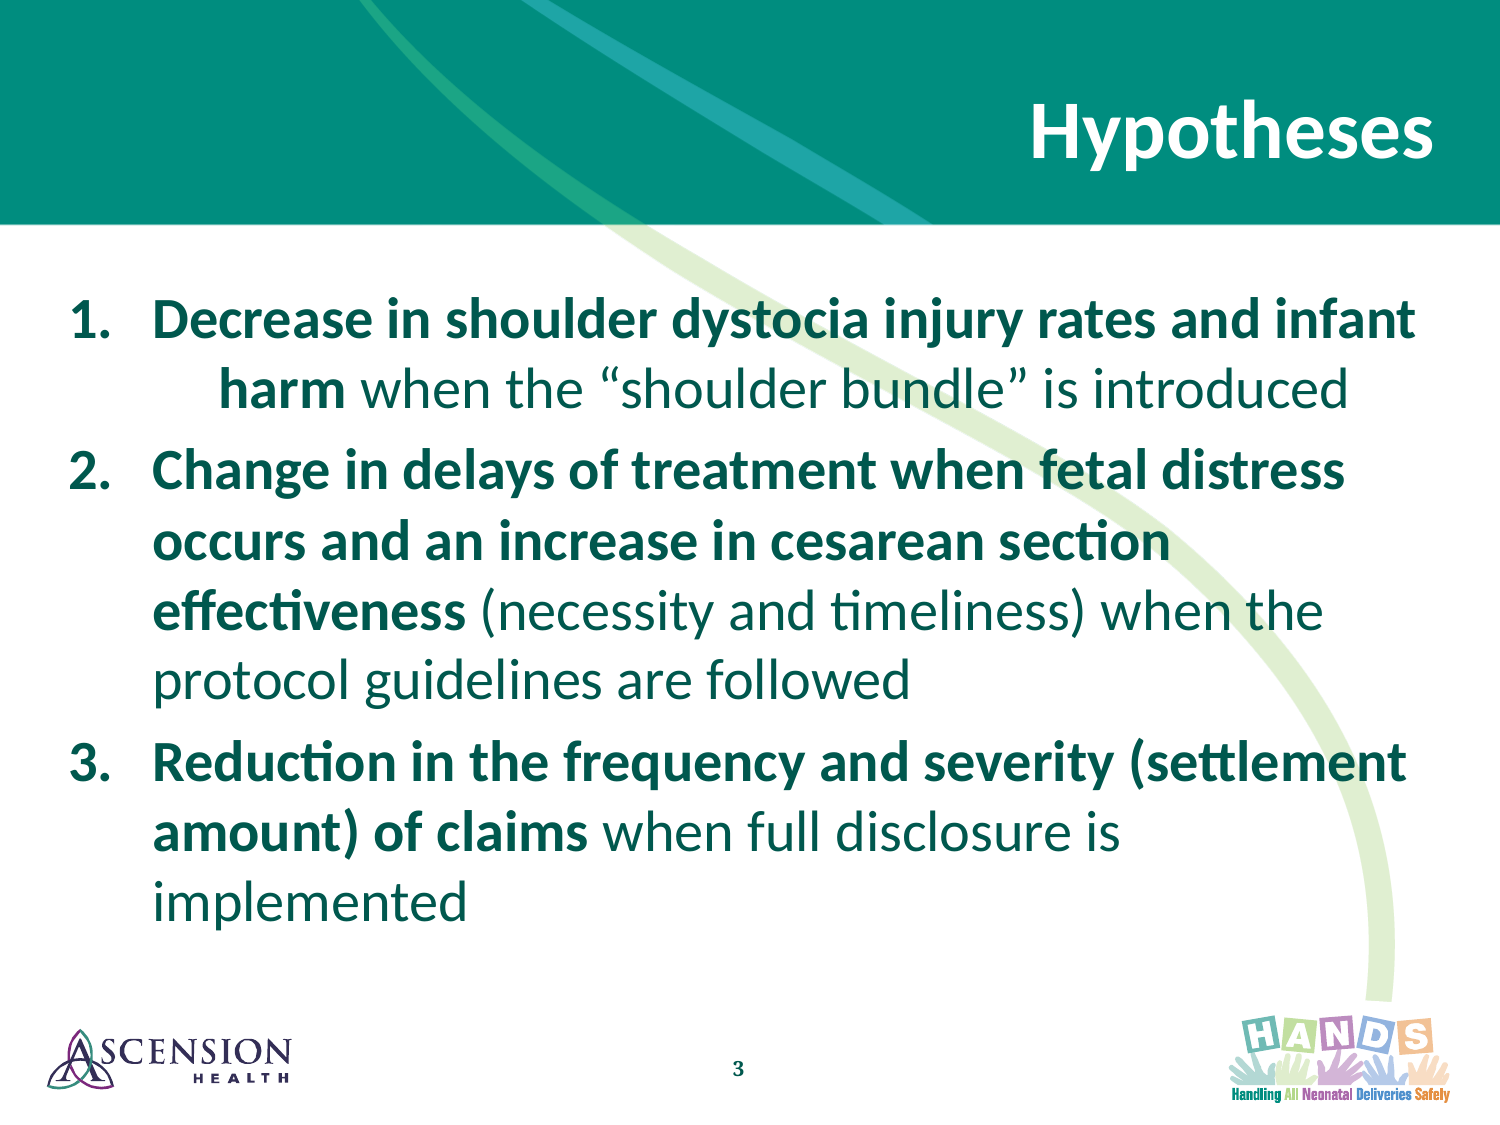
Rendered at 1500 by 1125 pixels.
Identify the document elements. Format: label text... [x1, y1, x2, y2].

picture [0, 0, 1500, 1125]
list Decrease in shoulder dystocia injury rates and infant harm when the “shoulder bundle” is introduced Change in delays of treatment when fetal distress occurs and an increase in cesarean section effectiveness (necessity and timeliness) when the protocol guidelines are followed Reduction in the frequency and severity (settlement amount) of claims when full disclosure is implemented [52, 272, 1451, 1010]
title Hypotheses [74, 37, 1451, 213]
